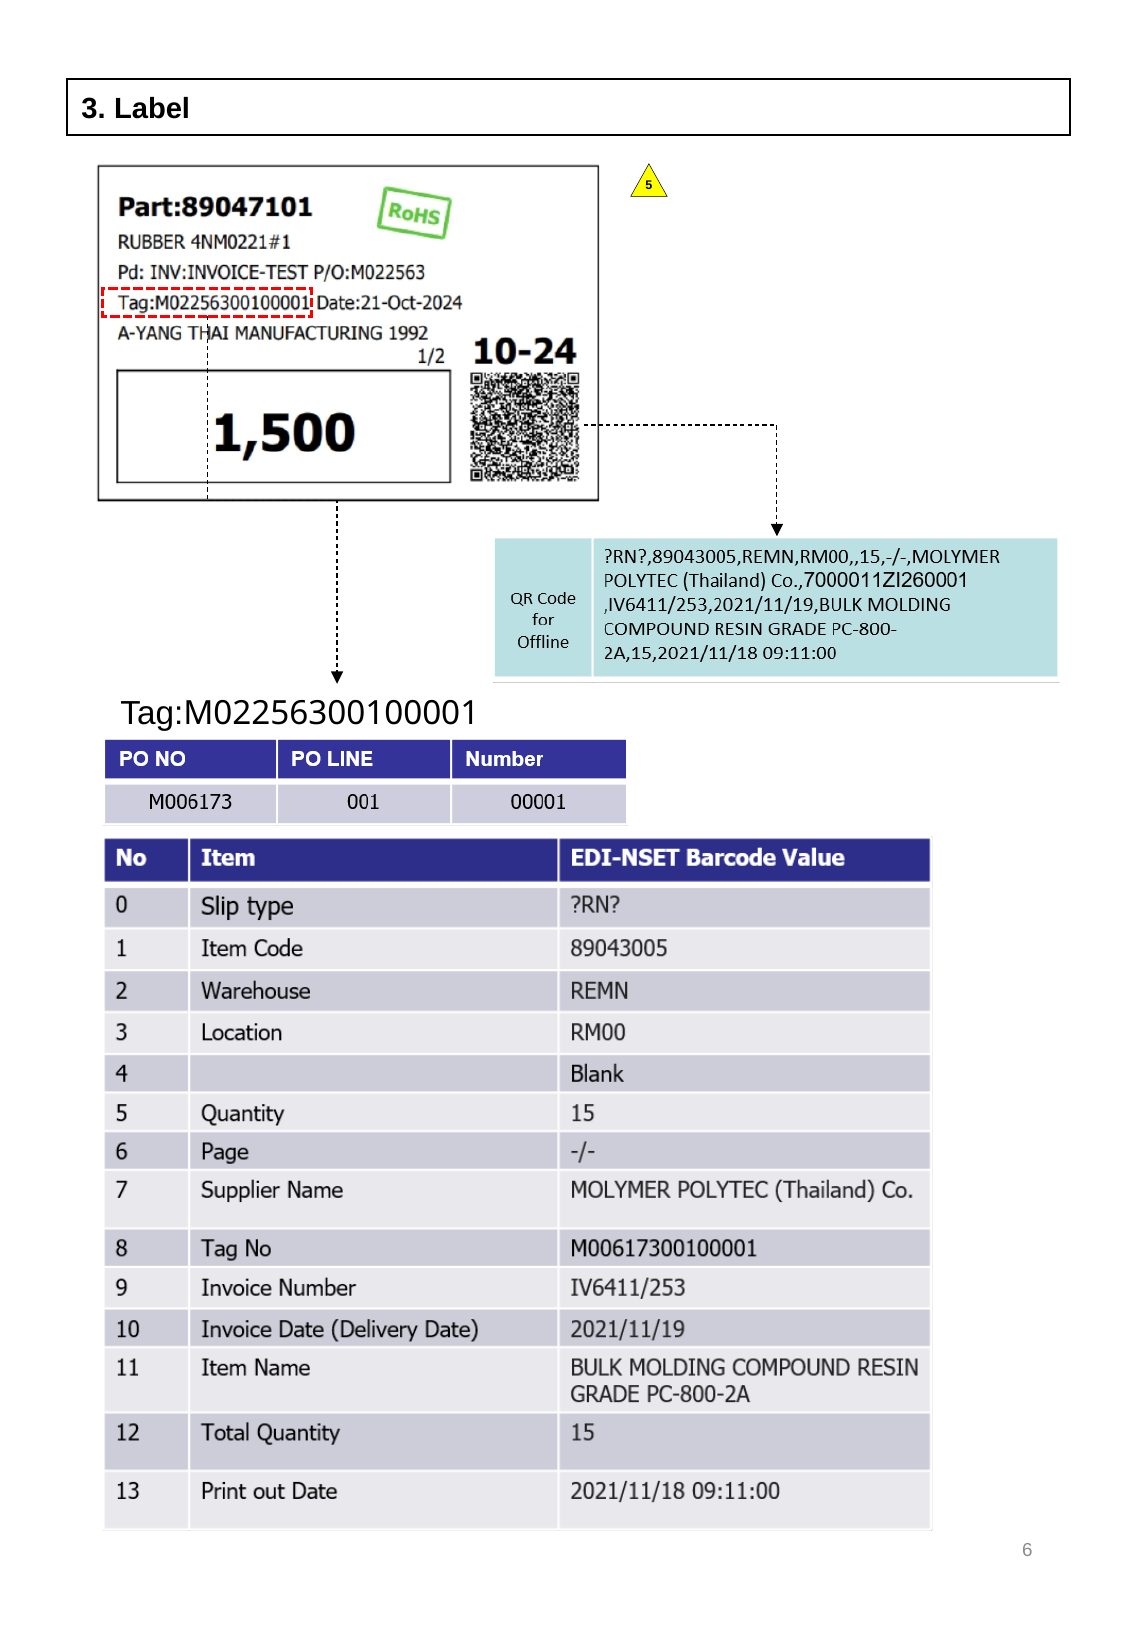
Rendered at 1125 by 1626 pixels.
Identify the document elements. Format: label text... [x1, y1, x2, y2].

picture [492, 536, 1062, 683]
picture [102, 836, 936, 1532]
text_box Tag:M02256300100001 [105, 683, 569, 737]
picture [102, 737, 631, 826]
text_box 5 [629, 161, 669, 198]
picture [92, 161, 604, 503]
slide_number 6 [794, 1506, 1048, 1593]
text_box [583, 425, 777, 537]
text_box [88, 435, 456, 565]
text_box 3. Label [66, 78, 1071, 136]
